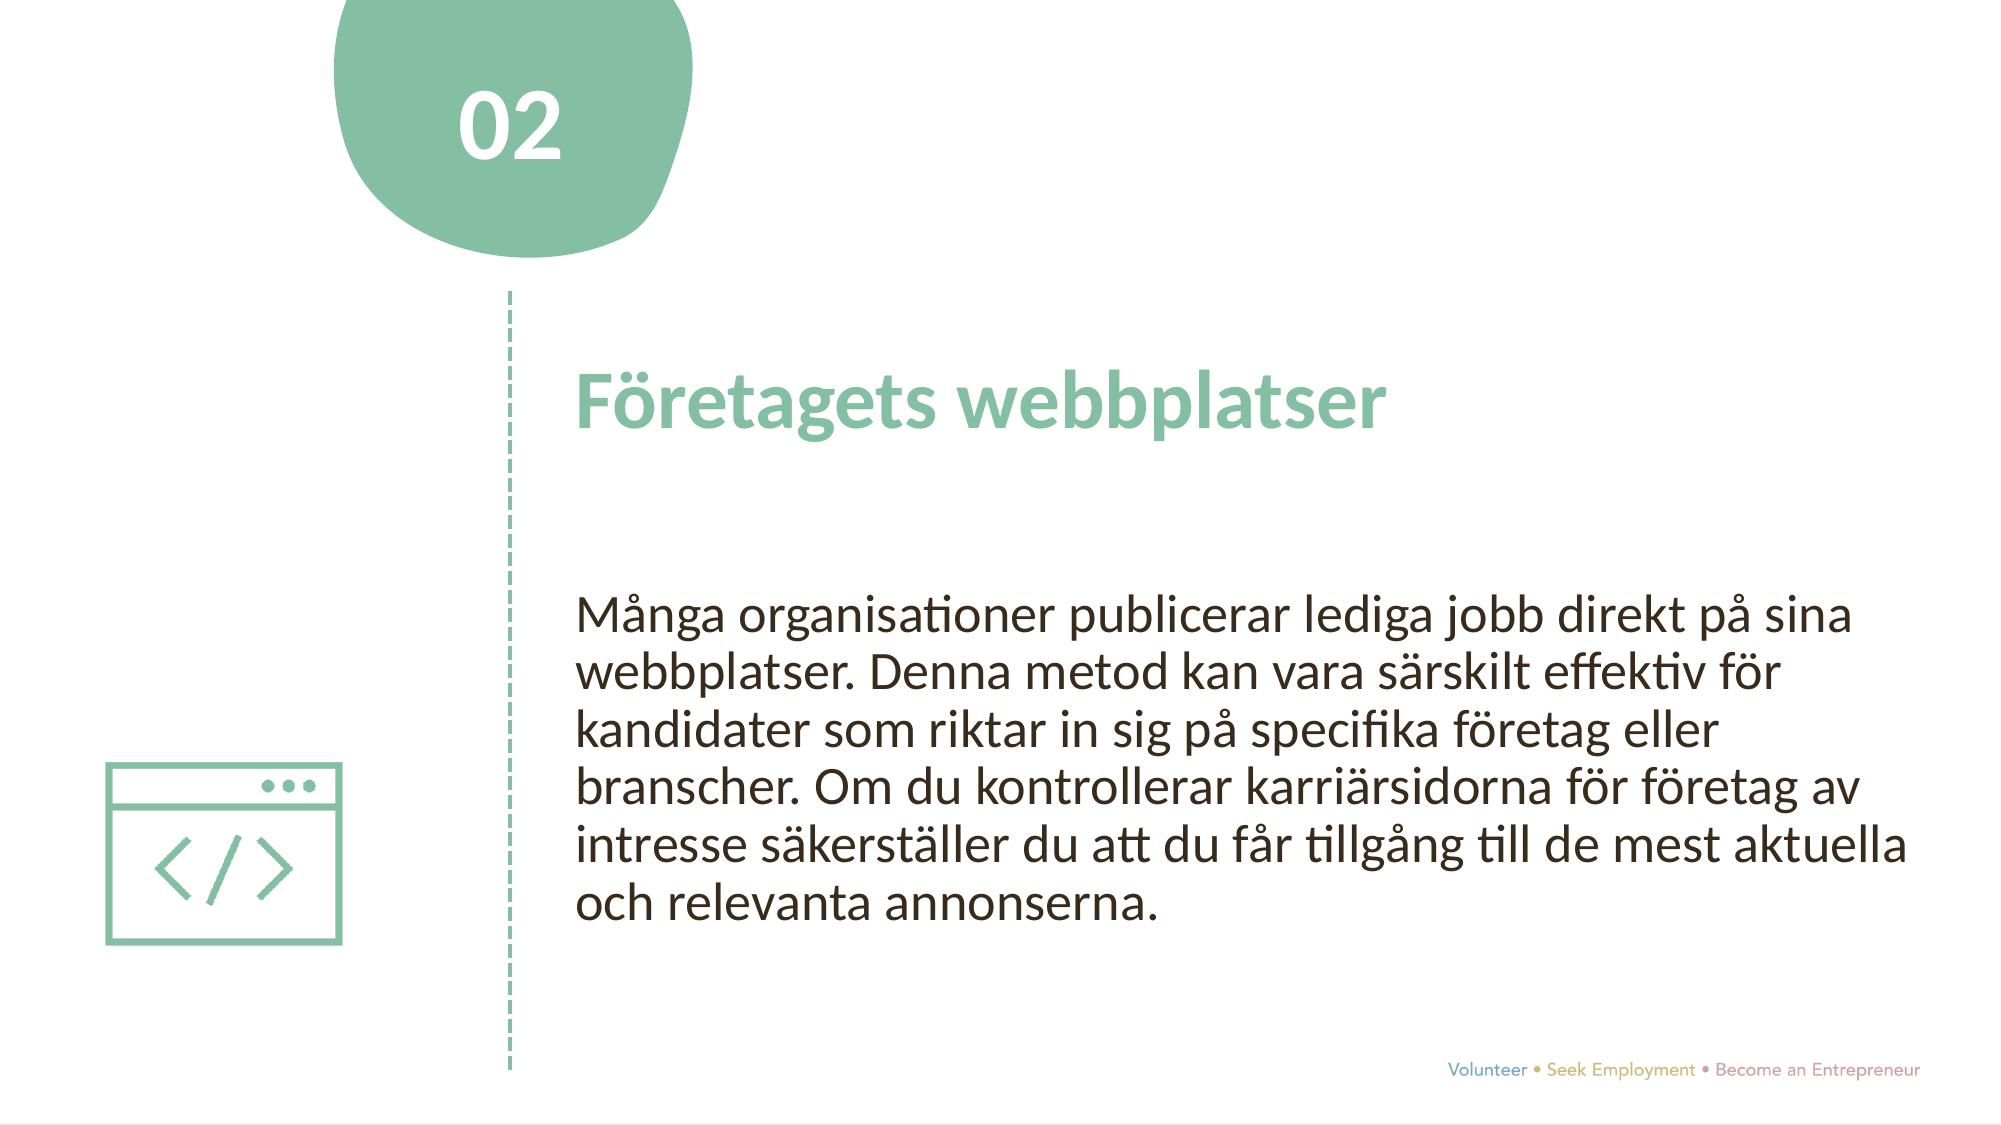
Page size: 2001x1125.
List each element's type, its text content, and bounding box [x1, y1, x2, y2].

text_box [333, 0, 693, 258]
picture [1418, 1046, 1971, 1103]
picture [82, 712, 365, 995]
text_box Många organisationer publicerar lediga jobb direkt på sina webbplatser. Denna metod kan vara särskilt effektiv för kandidater som riktar in sig på specifika företag eller branscher. Om du kontrollerar karriärsidorna för företag av intresse säkerställer du att du får tillgång till de mest aktuella och relevanta annonserna. [560, 578, 1969, 907]
text_box Företagets webbplatser [560, 354, 1840, 499]
text_box 02 [443, 62, 634, 203]
